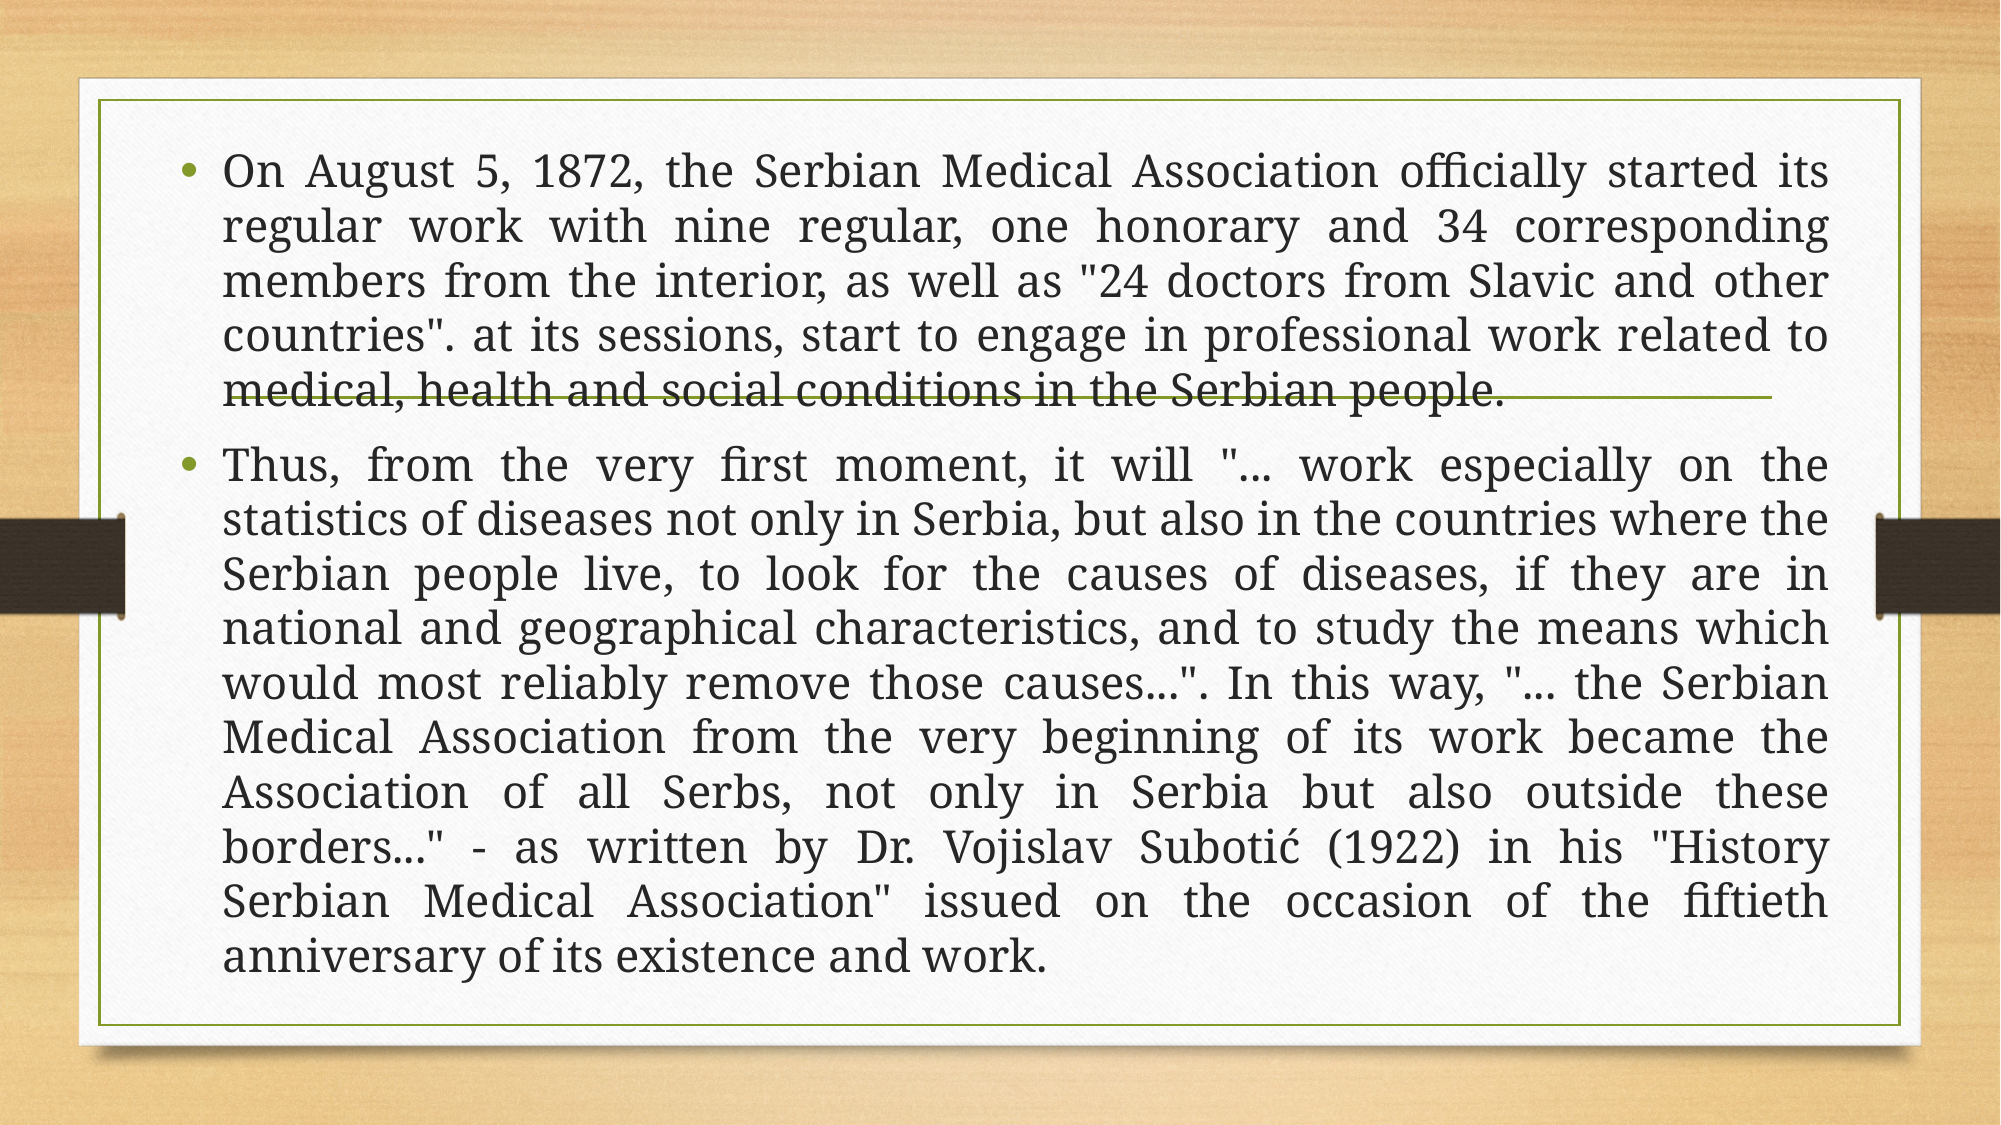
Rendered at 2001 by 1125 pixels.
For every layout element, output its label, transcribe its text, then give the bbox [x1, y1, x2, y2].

list On August 5, 1872, the Serbian Medical Association officially started its regular work with nine regular, one honorary and 34 corresponding members from the interior, as well as "24 doctors from Slavic and other countries". at its sessions, start to engage in professional work related to medical, health and social conditions in the Serbian people. Thus, from the very first moment, it will "... work especially on the statistics of diseases not only in Serbia, but also in the countries where the Serbian people live, to look for the causes of diseases, if they are in national and geographical characteristics, and to study the means which would most reliably remove those causes...". In this way, "... the Serbian Medical Association from the very beginning of its work became the Association of all Serbs, not only in Serbia but also outside these borders..." - as written by Dr. Vojislav Subotić (1922) in his "History Serbian Medical Association" issued on the occasion of the fiftieth anniversary of its existence and work. [165, 135, 1848, 999]
picture [0, 0, 2001, 1125]
